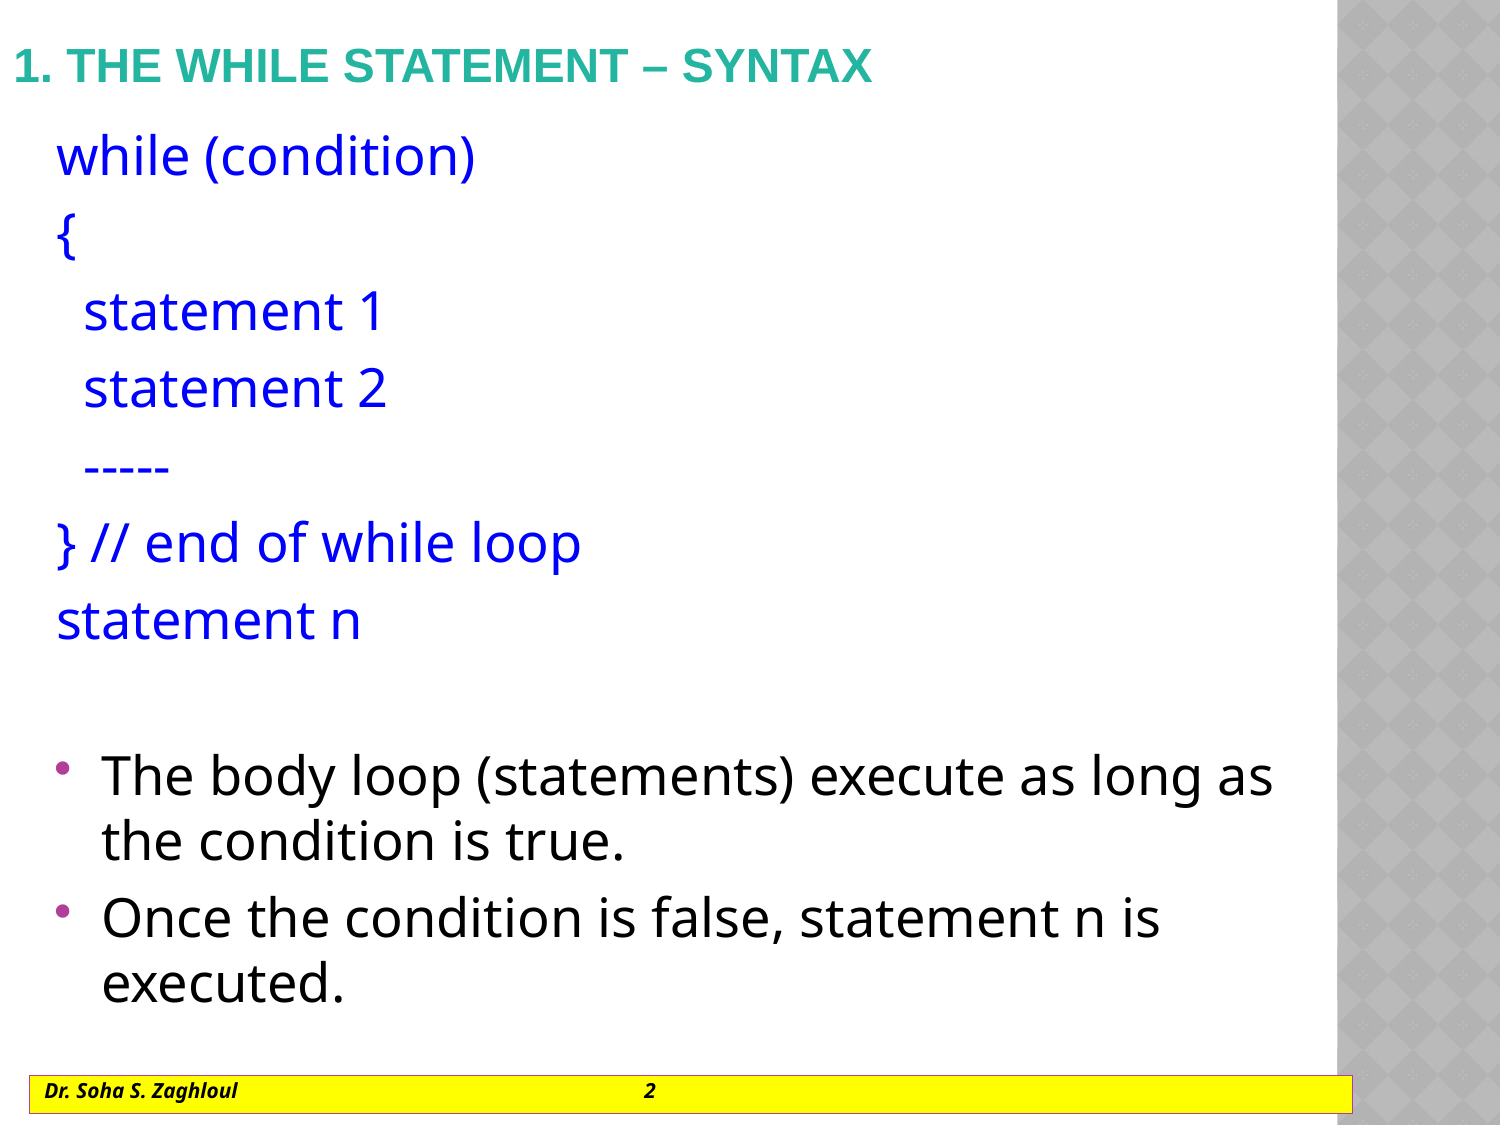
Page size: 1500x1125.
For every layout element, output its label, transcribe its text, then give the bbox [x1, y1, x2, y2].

title 1. The WHILE STATEMENT – SYNTAX [5, 19, 1341, 93]
list while (condition) { statement 1 statement 2 ----- } // end of while loop statement n The body loop (statements) execute as long as the condition is true. Once the condition is false, statement n is executed. [41, 113, 1341, 1059]
text_box Dr. Soha S. Zaghloul 2 [29, 1075, 1353, 1114]
